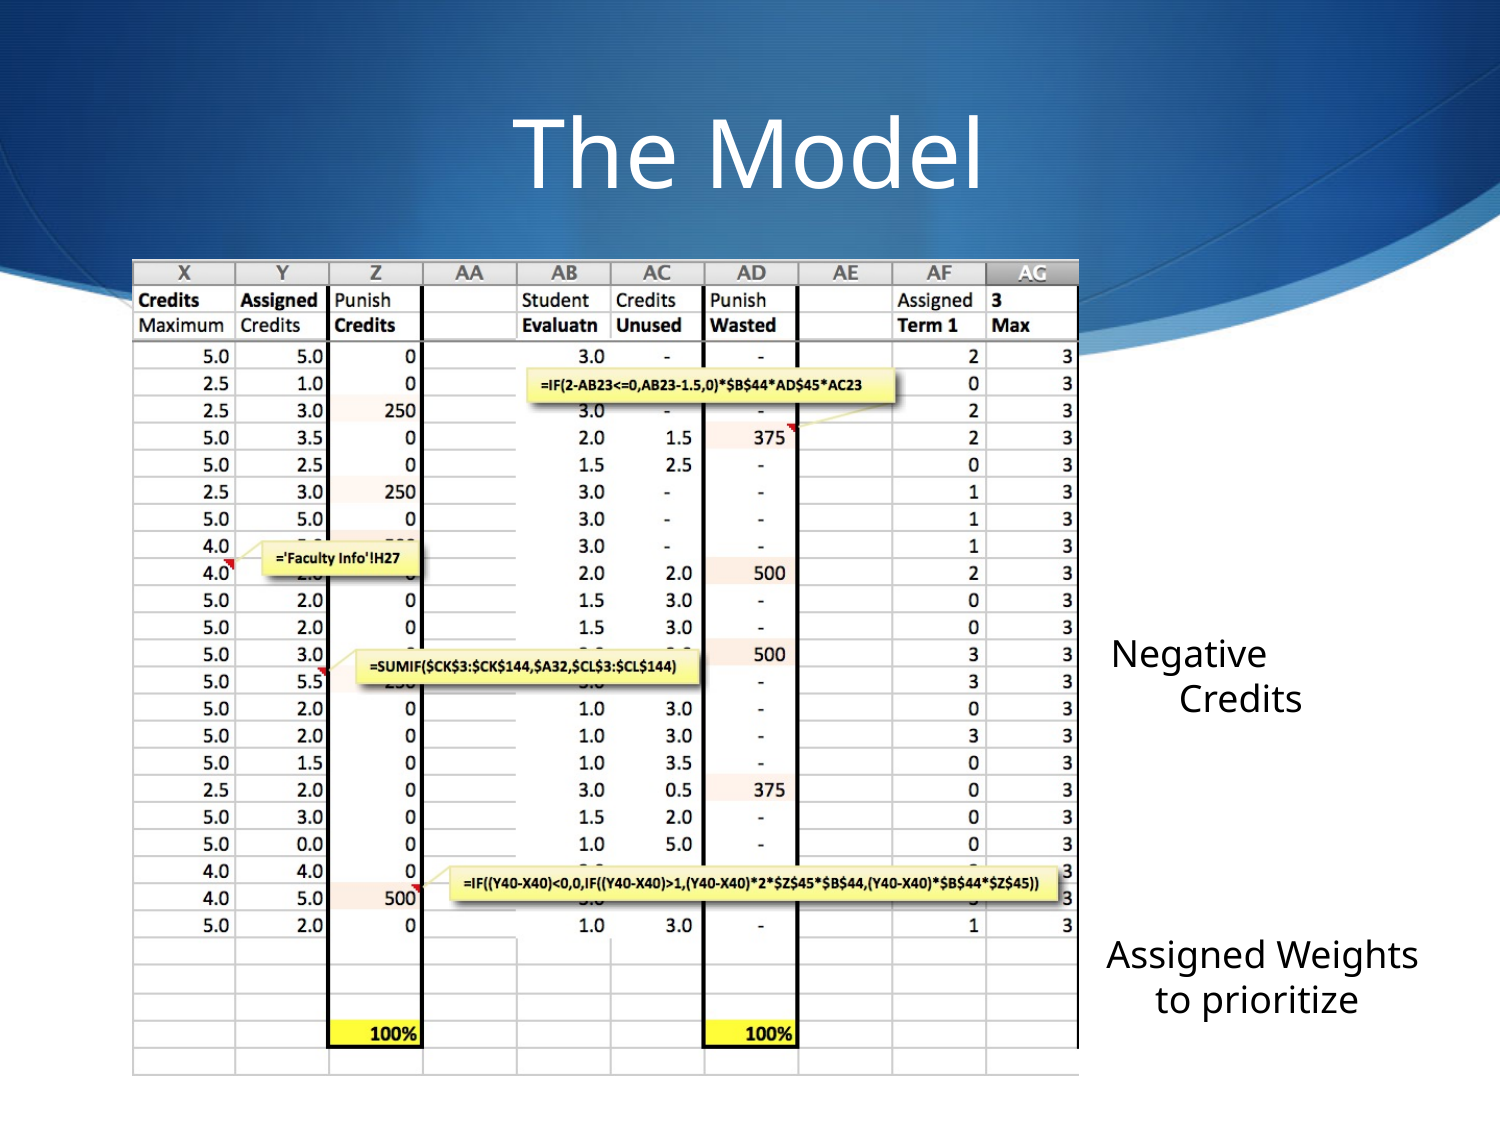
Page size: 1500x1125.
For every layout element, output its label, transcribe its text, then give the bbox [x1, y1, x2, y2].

title The Model [75, 56, 1425, 245]
picture [0, 0, 1500, 1125]
text_box Negative Credits [1095, 622, 1328, 728]
text_box Assigned Weights to prioritize [1091, 923, 1435, 1029]
